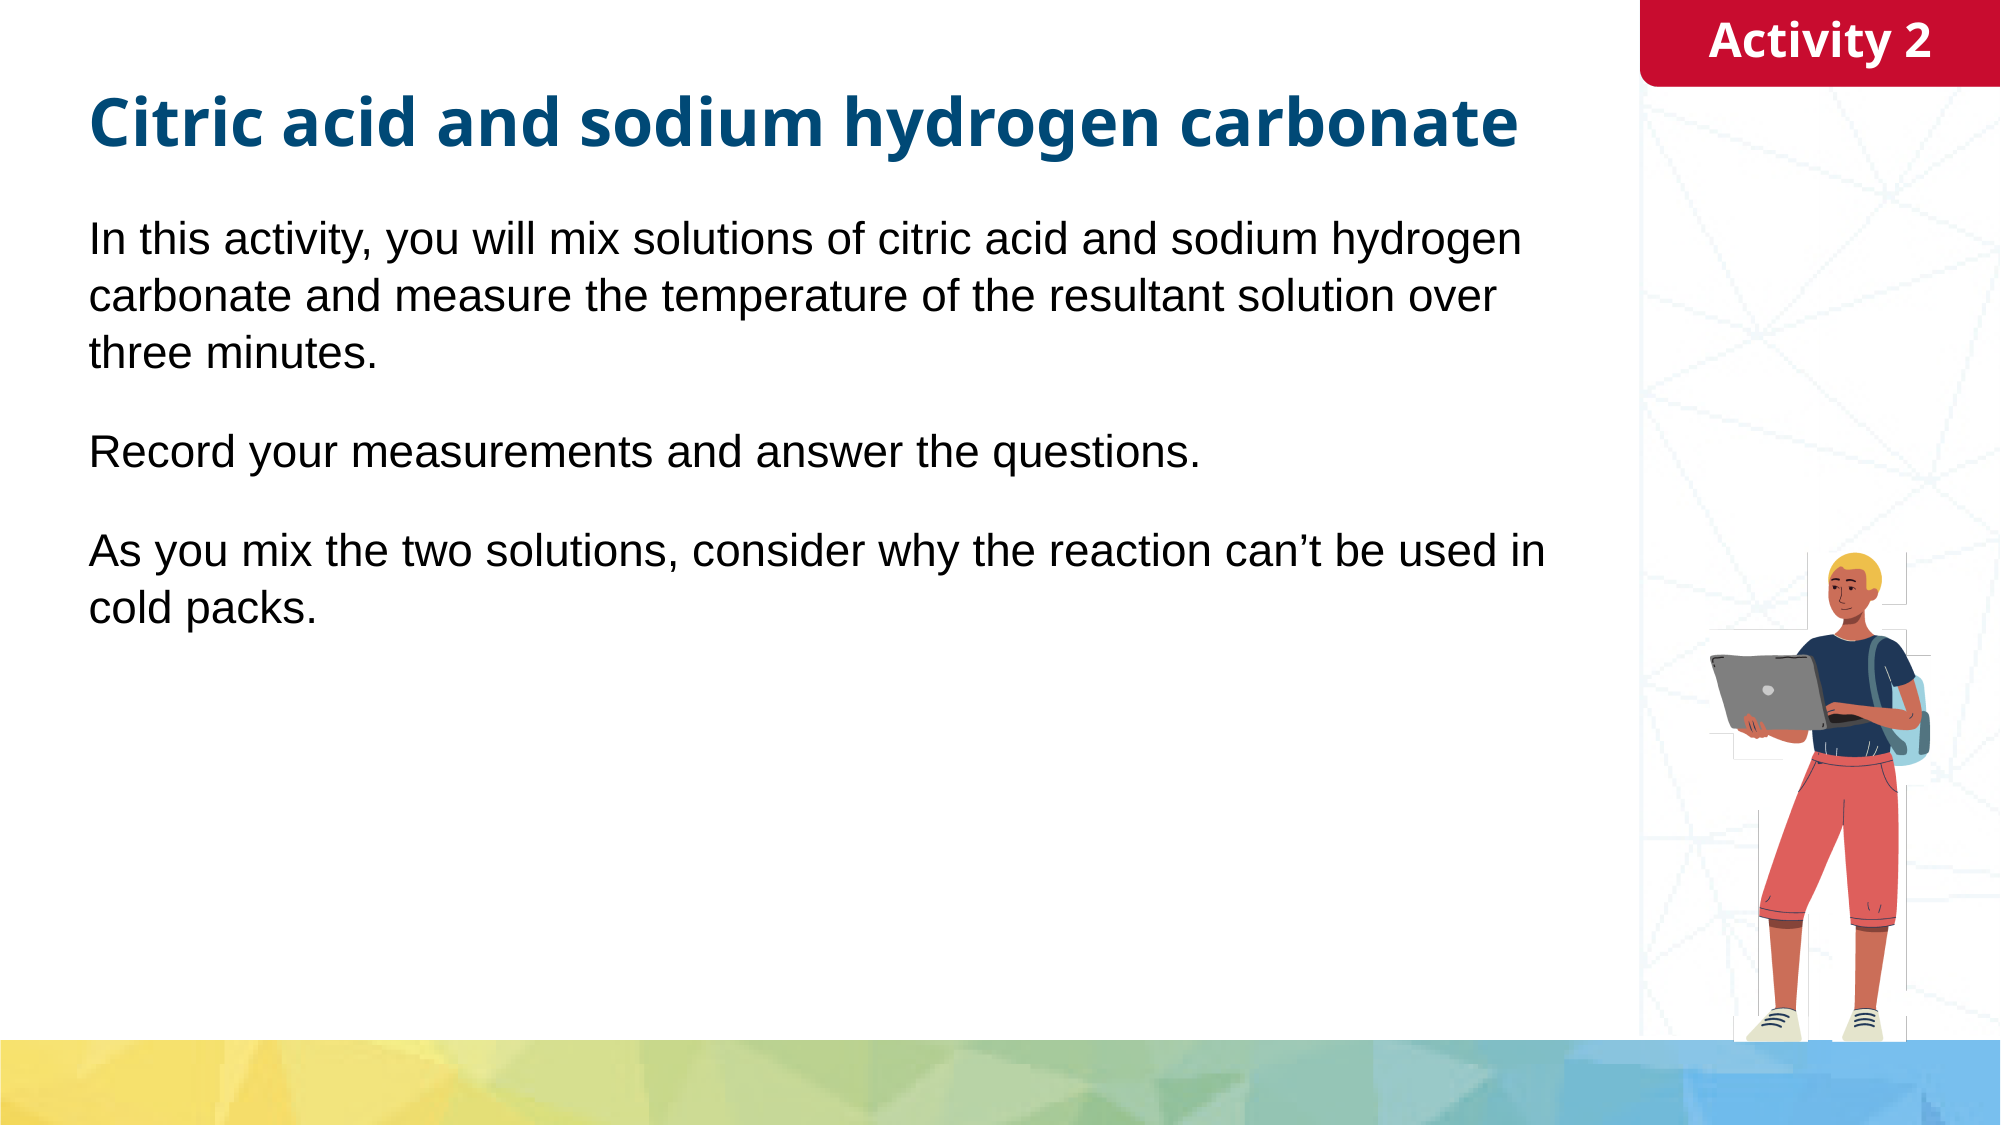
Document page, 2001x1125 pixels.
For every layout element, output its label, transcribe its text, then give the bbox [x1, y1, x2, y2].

title Citric acid and sodium hydrogen carbonate [88, 88, 1565, 161]
picture [0, 0, 2001, 1125]
list In this activity, you will mix solutions of citric acid and sodium hydrogen carbonate and measure the temperature of the resultant solution over three minutes. Record your measurements and answer the questions. As you mix the two solutions, consider why the reaction can’t be used in cold packs. [88, 206, 1565, 890]
